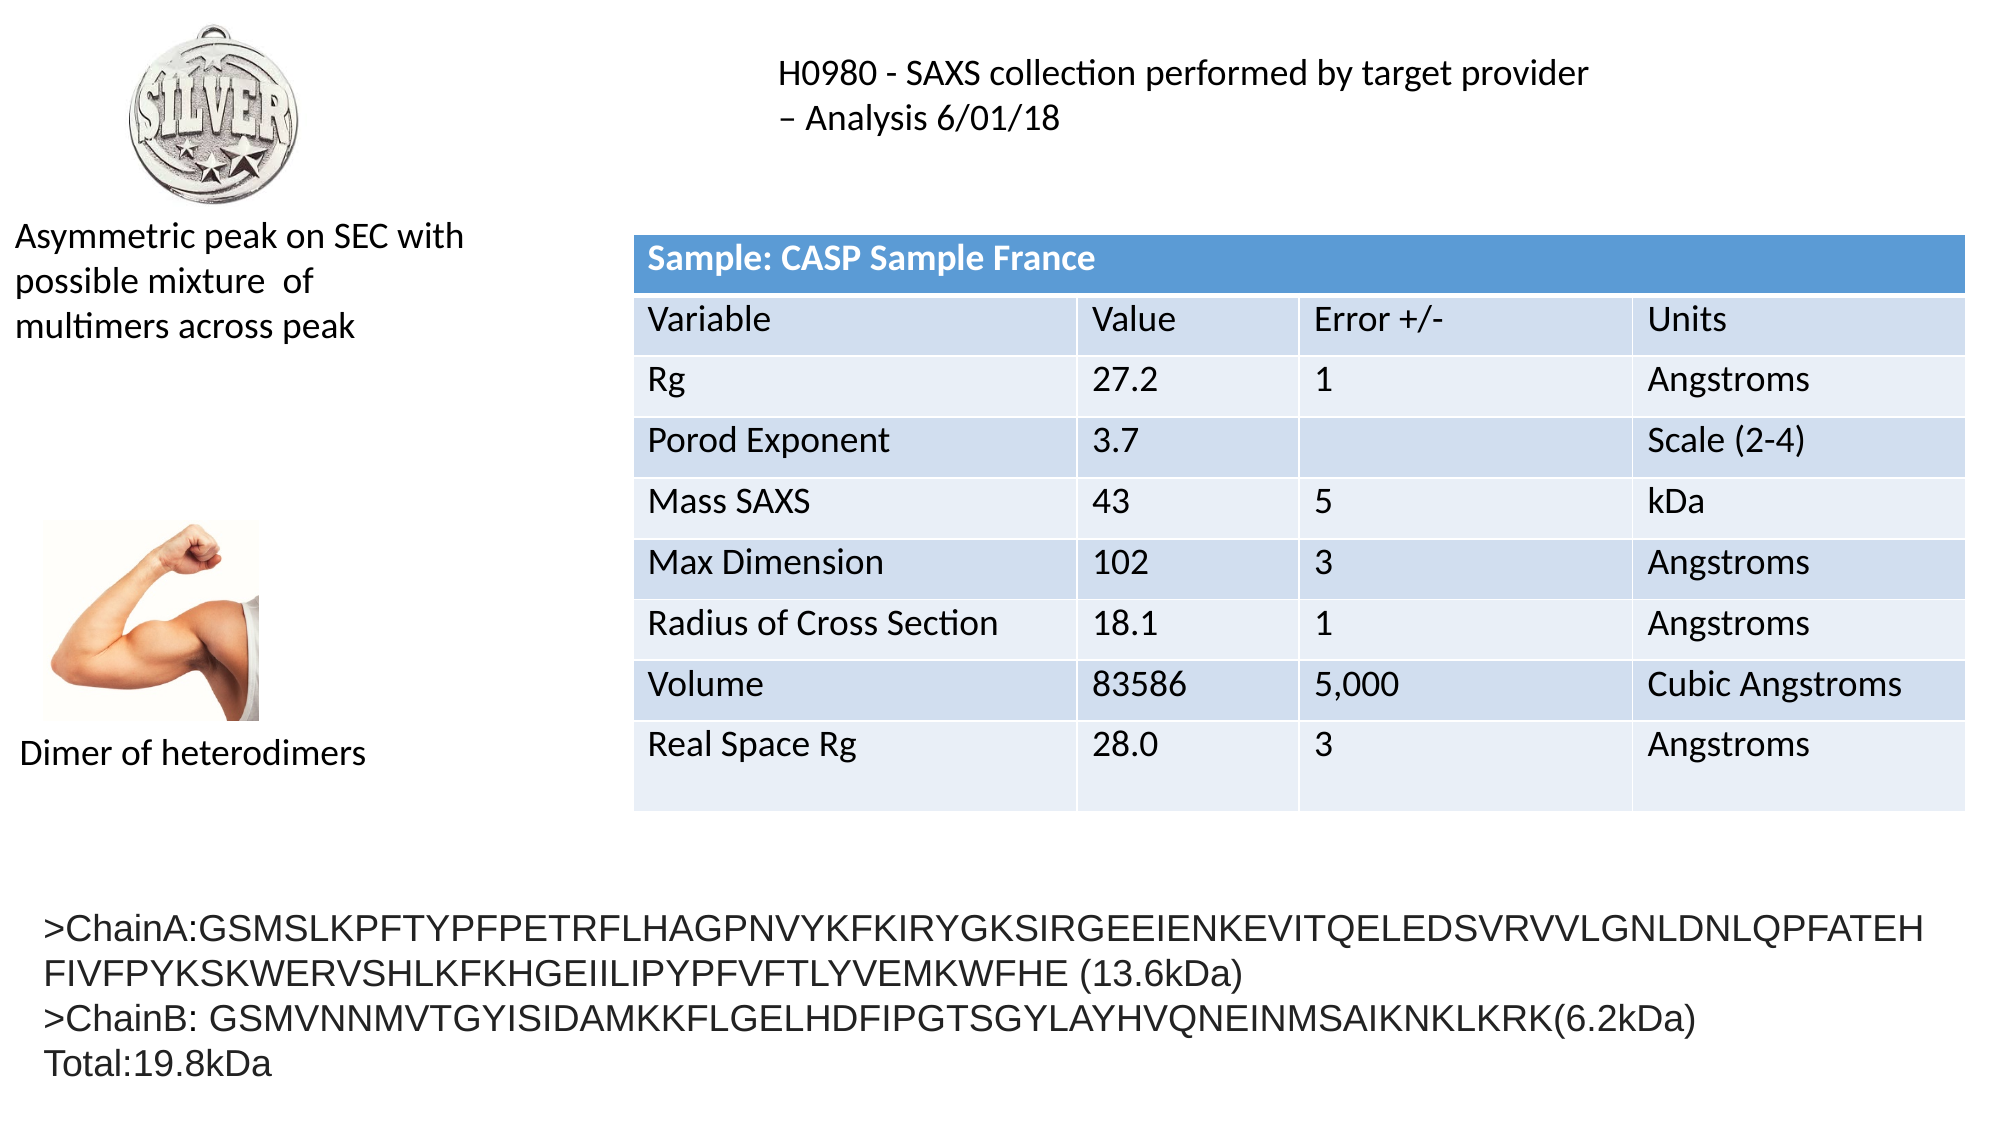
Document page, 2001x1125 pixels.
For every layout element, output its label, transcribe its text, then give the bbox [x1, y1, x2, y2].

table_cell Angstroms [1633, 540, 1965, 599]
picture [119, 21, 312, 207]
text_box H0980 - SAXS collection performed by target provider – Analysis 6/01/18 [763, 40, 1606, 146]
table_cell 102 [1078, 540, 1298, 599]
table_cell 83586 [1078, 661, 1298, 720]
table_cell 27.2 [1078, 357, 1298, 416]
table_cell Rg [634, 357, 1076, 416]
table_cell Angstroms [1633, 600, 1965, 659]
table_cell Mass SAXS [634, 479, 1076, 538]
table_cell Value [1078, 298, 1298, 355]
table_cell 1 [1300, 357, 1632, 416]
table_cell 28.0 [1078, 722, 1298, 811]
table_header Sample: CASP Sample France [634, 235, 1965, 293]
table_cell 43 [1078, 479, 1298, 538]
table_cell 3 [1300, 540, 1632, 599]
table_cell kDa [1633, 479, 1965, 538]
table_cell Porod Exponent [634, 418, 1076, 477]
table_cell [1300, 418, 1632, 477]
table_cell 5,000 [1300, 661, 1632, 720]
table_cell Cubic Angstroms [1633, 661, 1965, 720]
table_cell Real Space Rg [634, 722, 1076, 811]
table_cell Radius of Cross Section [634, 600, 1076, 659]
text_box Asymmetric peak on SEC with possible mixture of multimers across peak [0, 203, 492, 354]
table_cell 3.7 [1078, 418, 1298, 477]
table_cell Angstroms [1633, 722, 1965, 811]
table_cell 5 [1300, 479, 1632, 538]
picture [43, 520, 259, 721]
table_cell Variable [634, 298, 1076, 355]
table_cell Max Dimension [634, 540, 1076, 599]
text_box >ChainA:GSMSLKPFTYPFPETRFLHAGPNVYKFKIRYGKSIRGEEIENKEVITQELEDSVRVVLGNLDNLQPFATEHFIVFPYKSKWERVSHLKFKHGEIILIPYPFVFTLYVEMKWFHE (13.6kDa) >ChainB: GSMVNNMVTGYISIDAMKKFLGELHDFIPGTSGYLAYHVQNEINMSAIKNKLKRK(6.2kDa) Total:19.8kDa [28, 896, 1945, 1092]
table_cell 3 [1300, 722, 1632, 811]
table_cell Volume [634, 661, 1076, 720]
text_box Dimer of heterodimers [4, 720, 427, 825]
table_cell Angstroms [1633, 357, 1965, 416]
table_cell 18.1 [1078, 600, 1298, 659]
table_cell Scale (2-4) [1633, 418, 1965, 477]
table_cell 1 [1300, 600, 1632, 659]
table_cell Units [1633, 298, 1965, 355]
table_cell Error +/- [1300, 298, 1632, 355]
